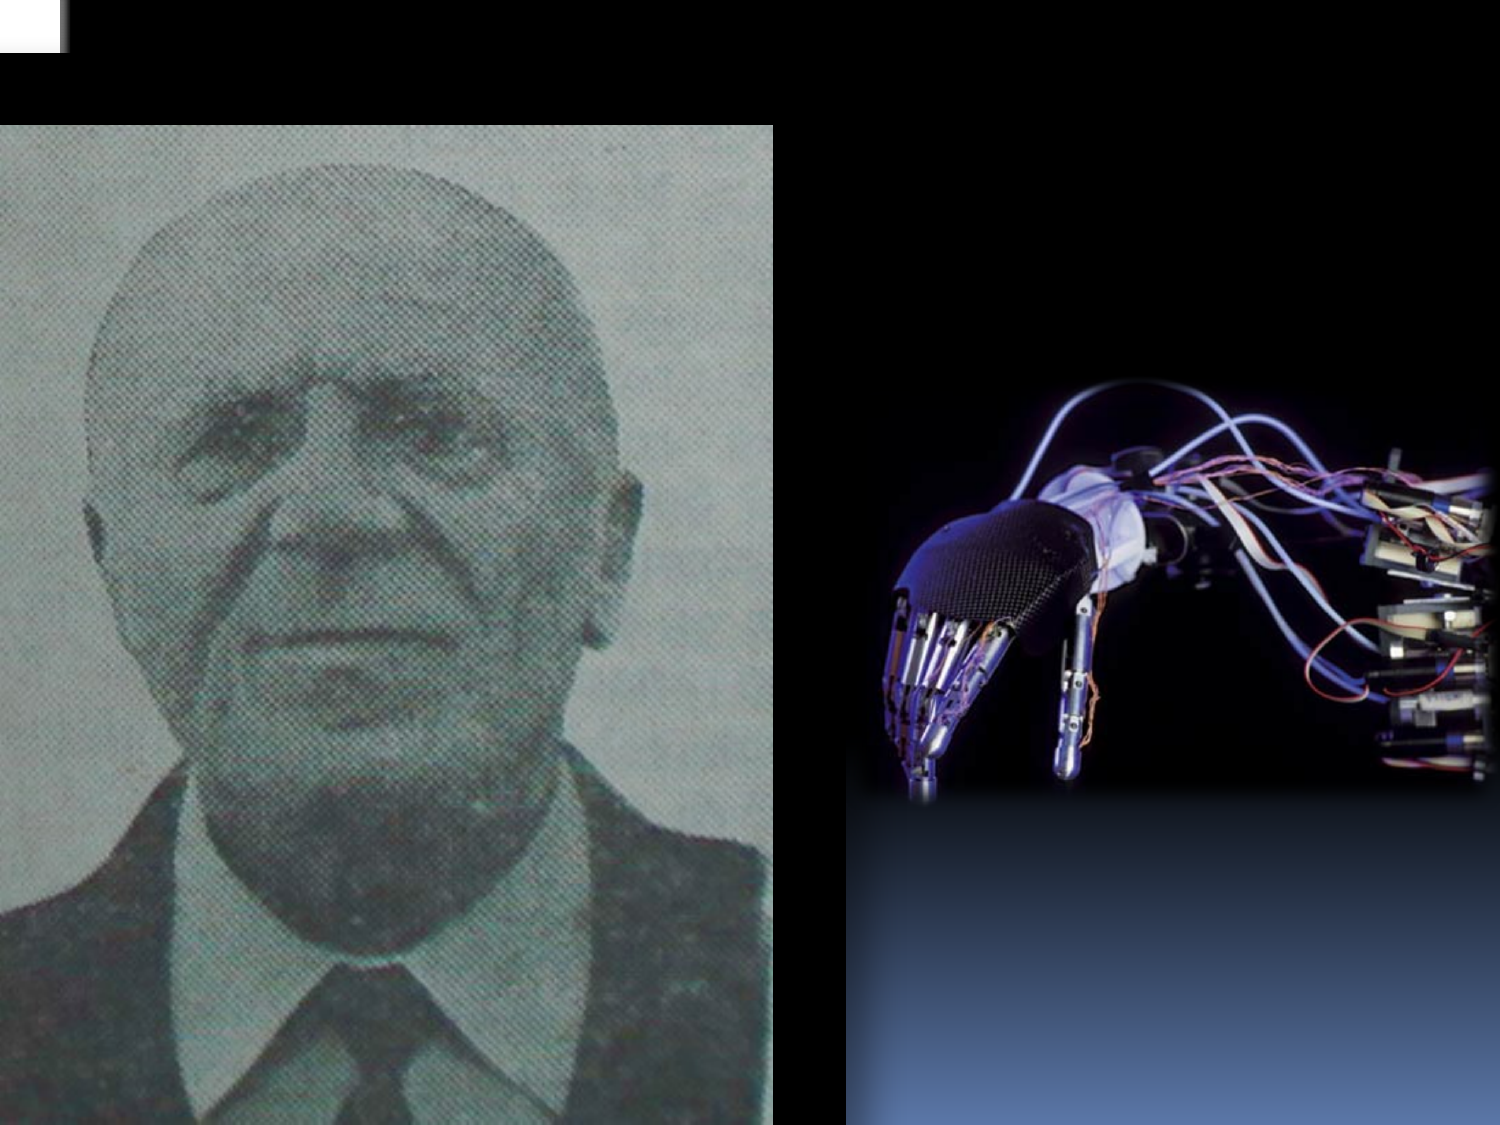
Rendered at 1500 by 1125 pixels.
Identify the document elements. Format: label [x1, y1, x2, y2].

picture [0, 124, 774, 1125]
picture [843, 372, 1500, 811]
